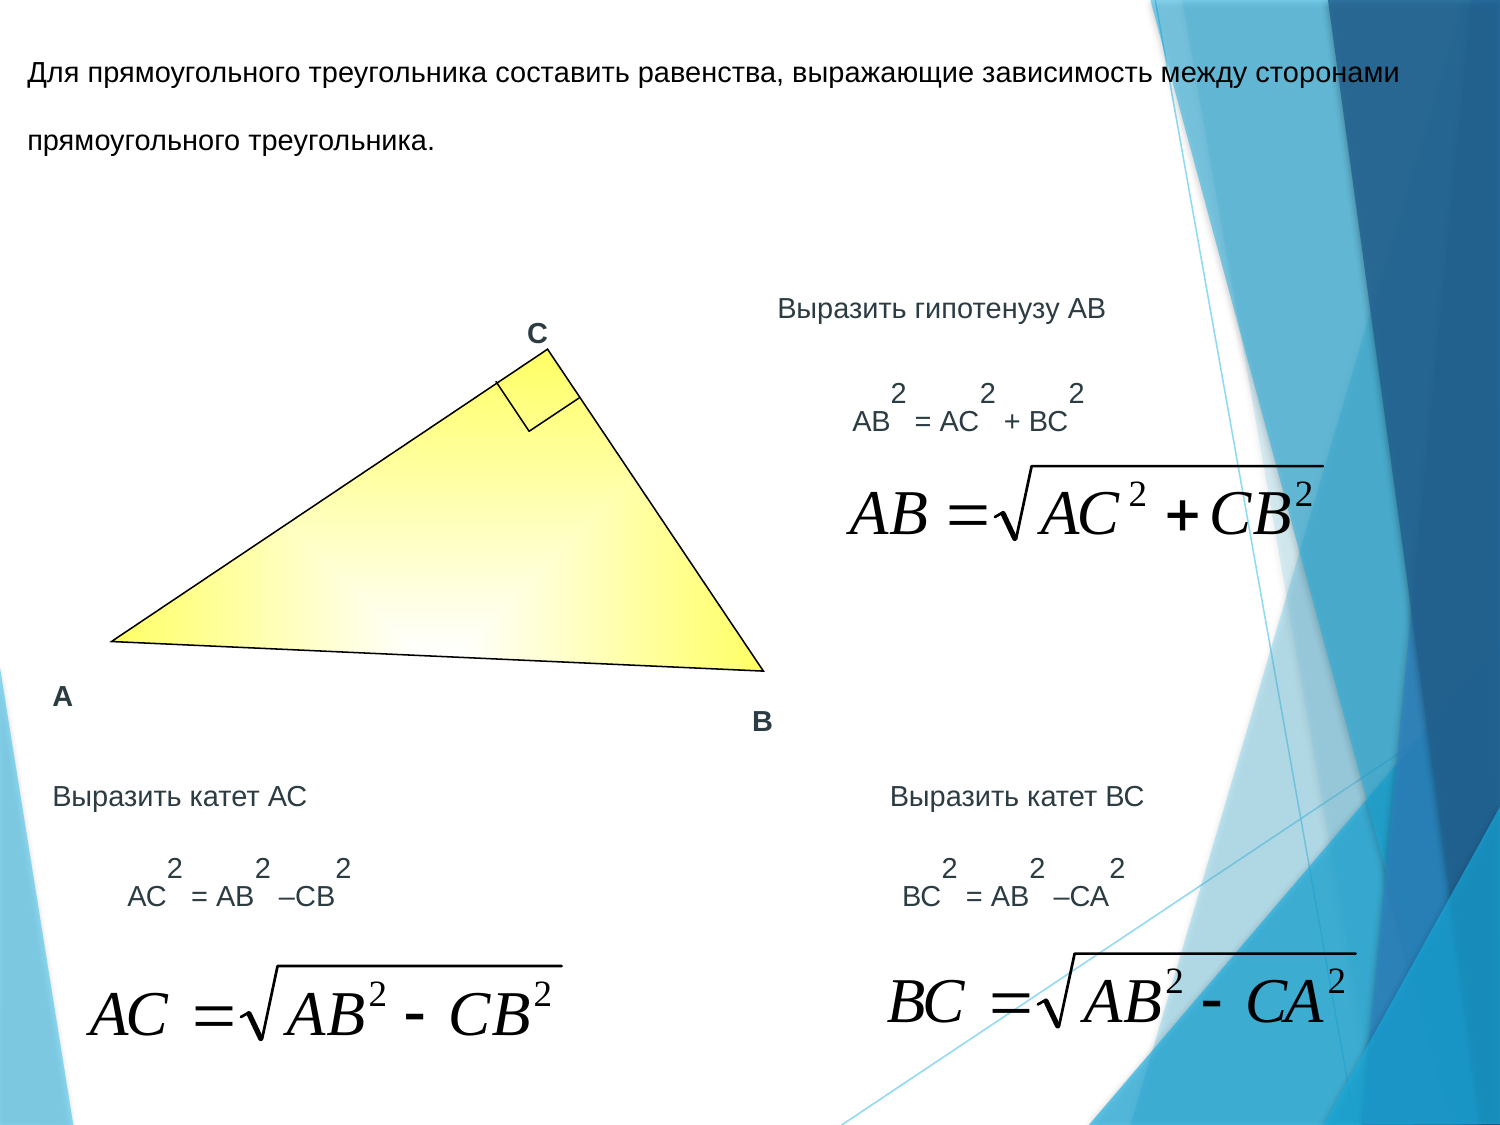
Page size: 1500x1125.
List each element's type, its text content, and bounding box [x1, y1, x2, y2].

text_box Для прямоугольного треугольника составить равенства, выражающие зависимость между сторонами прямоугольного треугольника. [12, 12, 1488, 164]
text_box С [512, 274, 575, 352]
text_box А [37, 637, 100, 714]
text_box В [737, 662, 800, 739]
text_box Выразить катет ВС [875, 737, 1363, 814]
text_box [874, 936, 1368, 1044]
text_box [74, 949, 574, 1057]
text_box [111, 352, 758, 670]
text_box ВС2 = АВ2 –СА2 [887, 837, 1338, 914]
text_box Выразить гипотенузу АВ [762, 249, 1475, 327]
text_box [834, 449, 1339, 557]
text_box АС2 = АВ2 –СВ2 [112, 837, 563, 914]
text_box АВ2 = АС2 + ВС2 [837, 362, 1288, 439]
text_box Выразить катет АС [37, 737, 525, 814]
text_box [495, 381, 580, 432]
